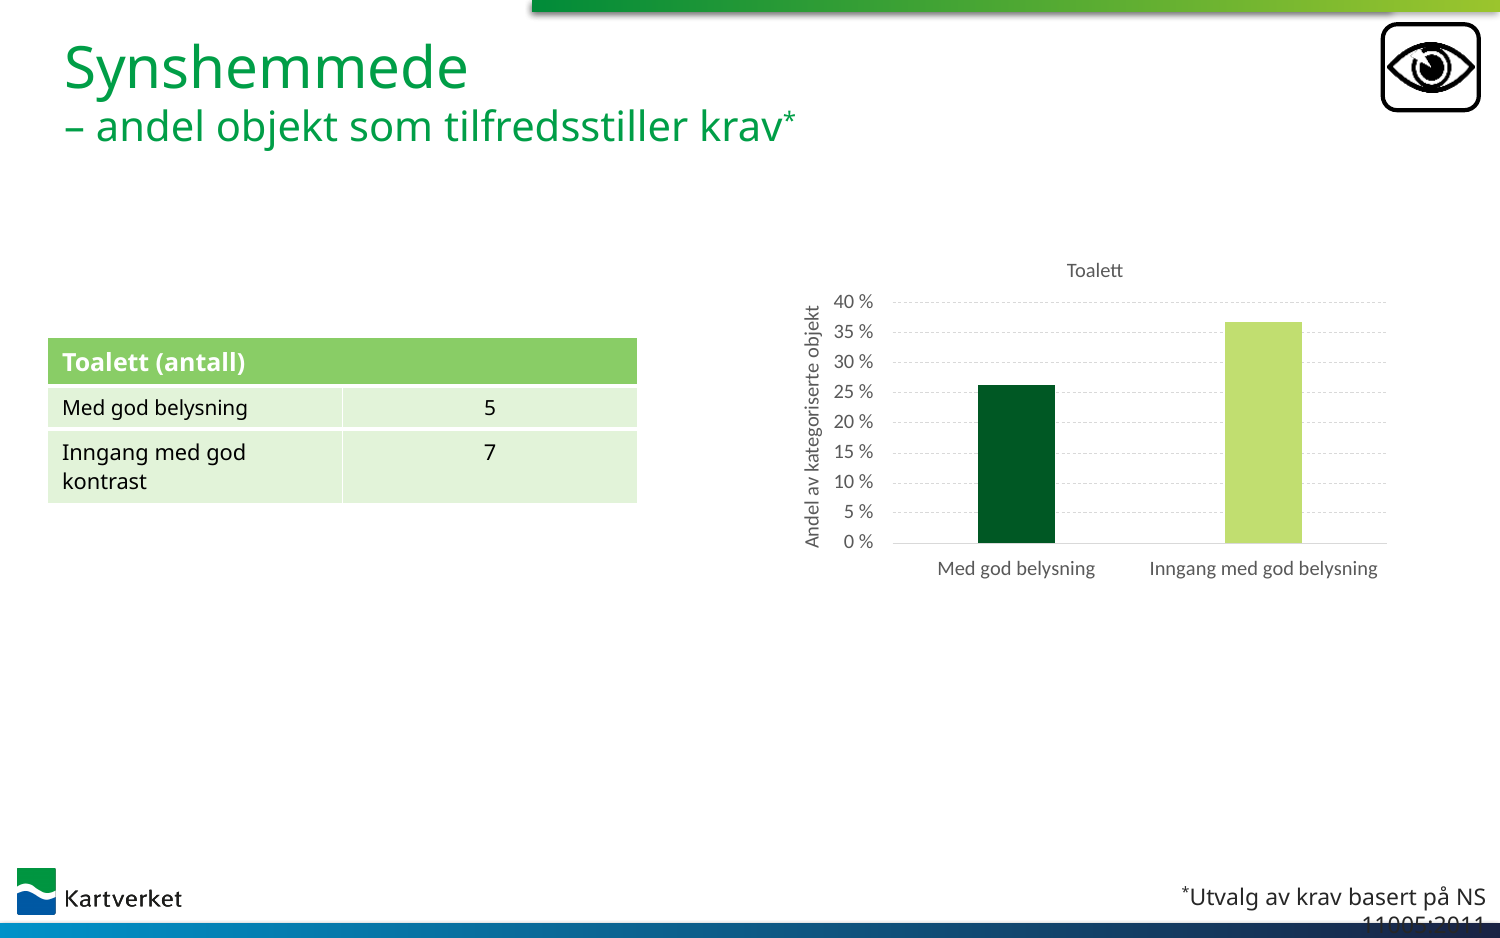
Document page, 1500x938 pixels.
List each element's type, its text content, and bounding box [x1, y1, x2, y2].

table_cell Med god belysning [48, 388, 342, 427]
table_cell 7 [343, 431, 637, 503]
table_cell 5 [343, 388, 637, 427]
text_box Synshemmede – andel objekt som tilfredsstiller krav* [49, 24, 1431, 158]
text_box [1382, 24, 1480, 111]
text_box *Utvalg av krav basert på NS 11005:2011 [1068, 873, 1500, 938]
table_cell Inngang med god kontrast [48, 431, 342, 503]
picture [791, 249, 1400, 589]
table_header Toalett (antall) [48, 338, 637, 384]
